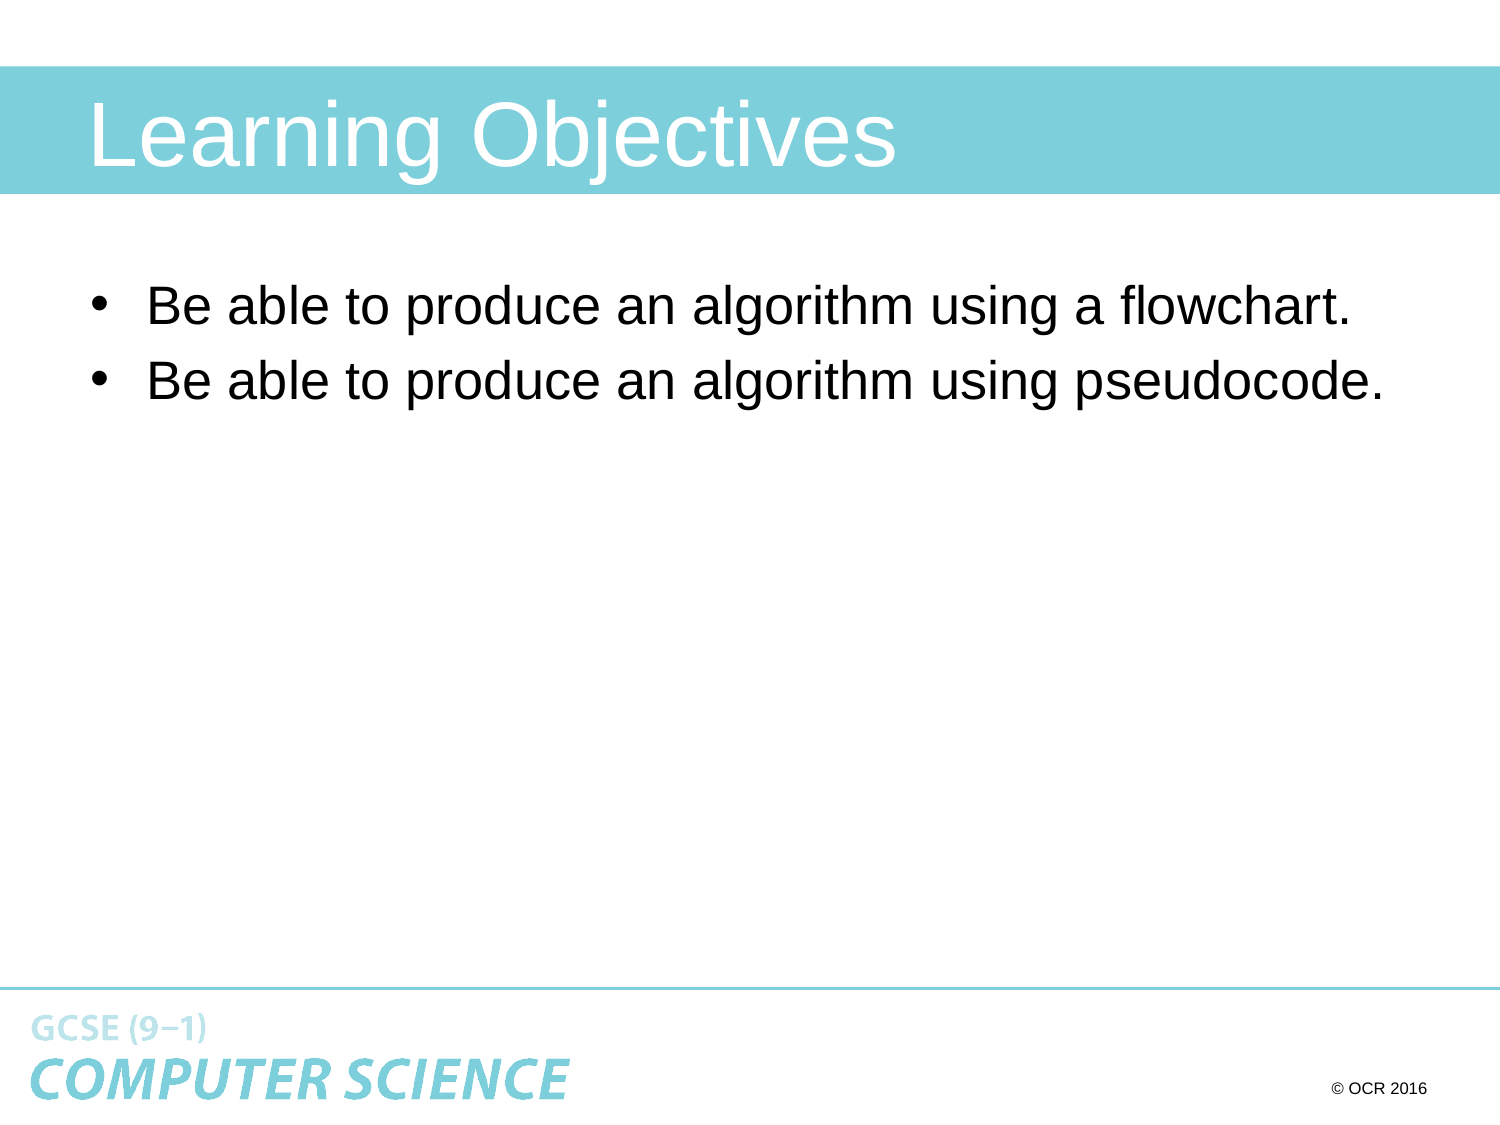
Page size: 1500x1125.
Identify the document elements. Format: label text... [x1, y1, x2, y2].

list Be able to produce an algorithm using a flowchart. Be able to produce an algorithm using pseudocode. [75, 262, 1425, 965]
title Learning Objectives [0, 66, 1500, 194]
picture [0, 987, 1500, 1124]
